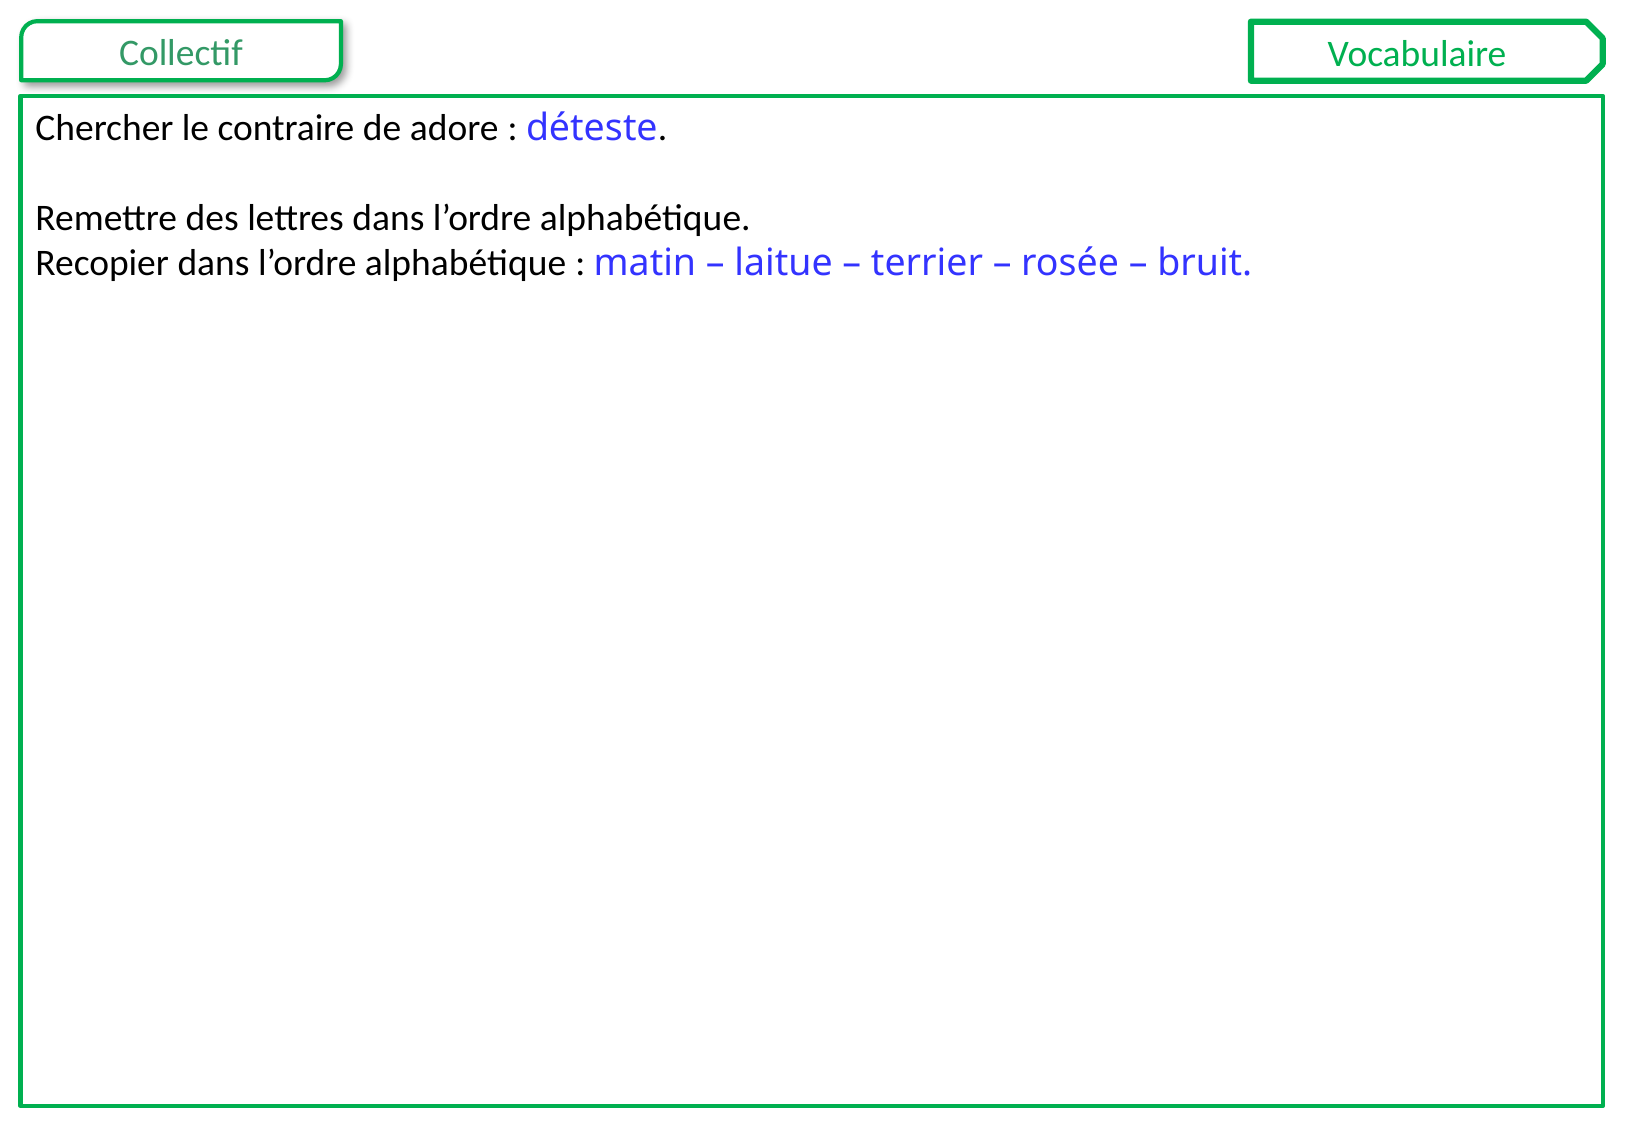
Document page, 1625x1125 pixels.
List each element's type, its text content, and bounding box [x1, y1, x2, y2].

list Chercher le contraire de adore : déteste. Remettre des lettres dans l’ordre alphabétique. Recopier dans l’ordre alphabétique : matin – laitue – terrier – rosée – bruit. [18, 94, 1605, 1108]
list Vocabulaire [1250, 21, 1584, 81]
